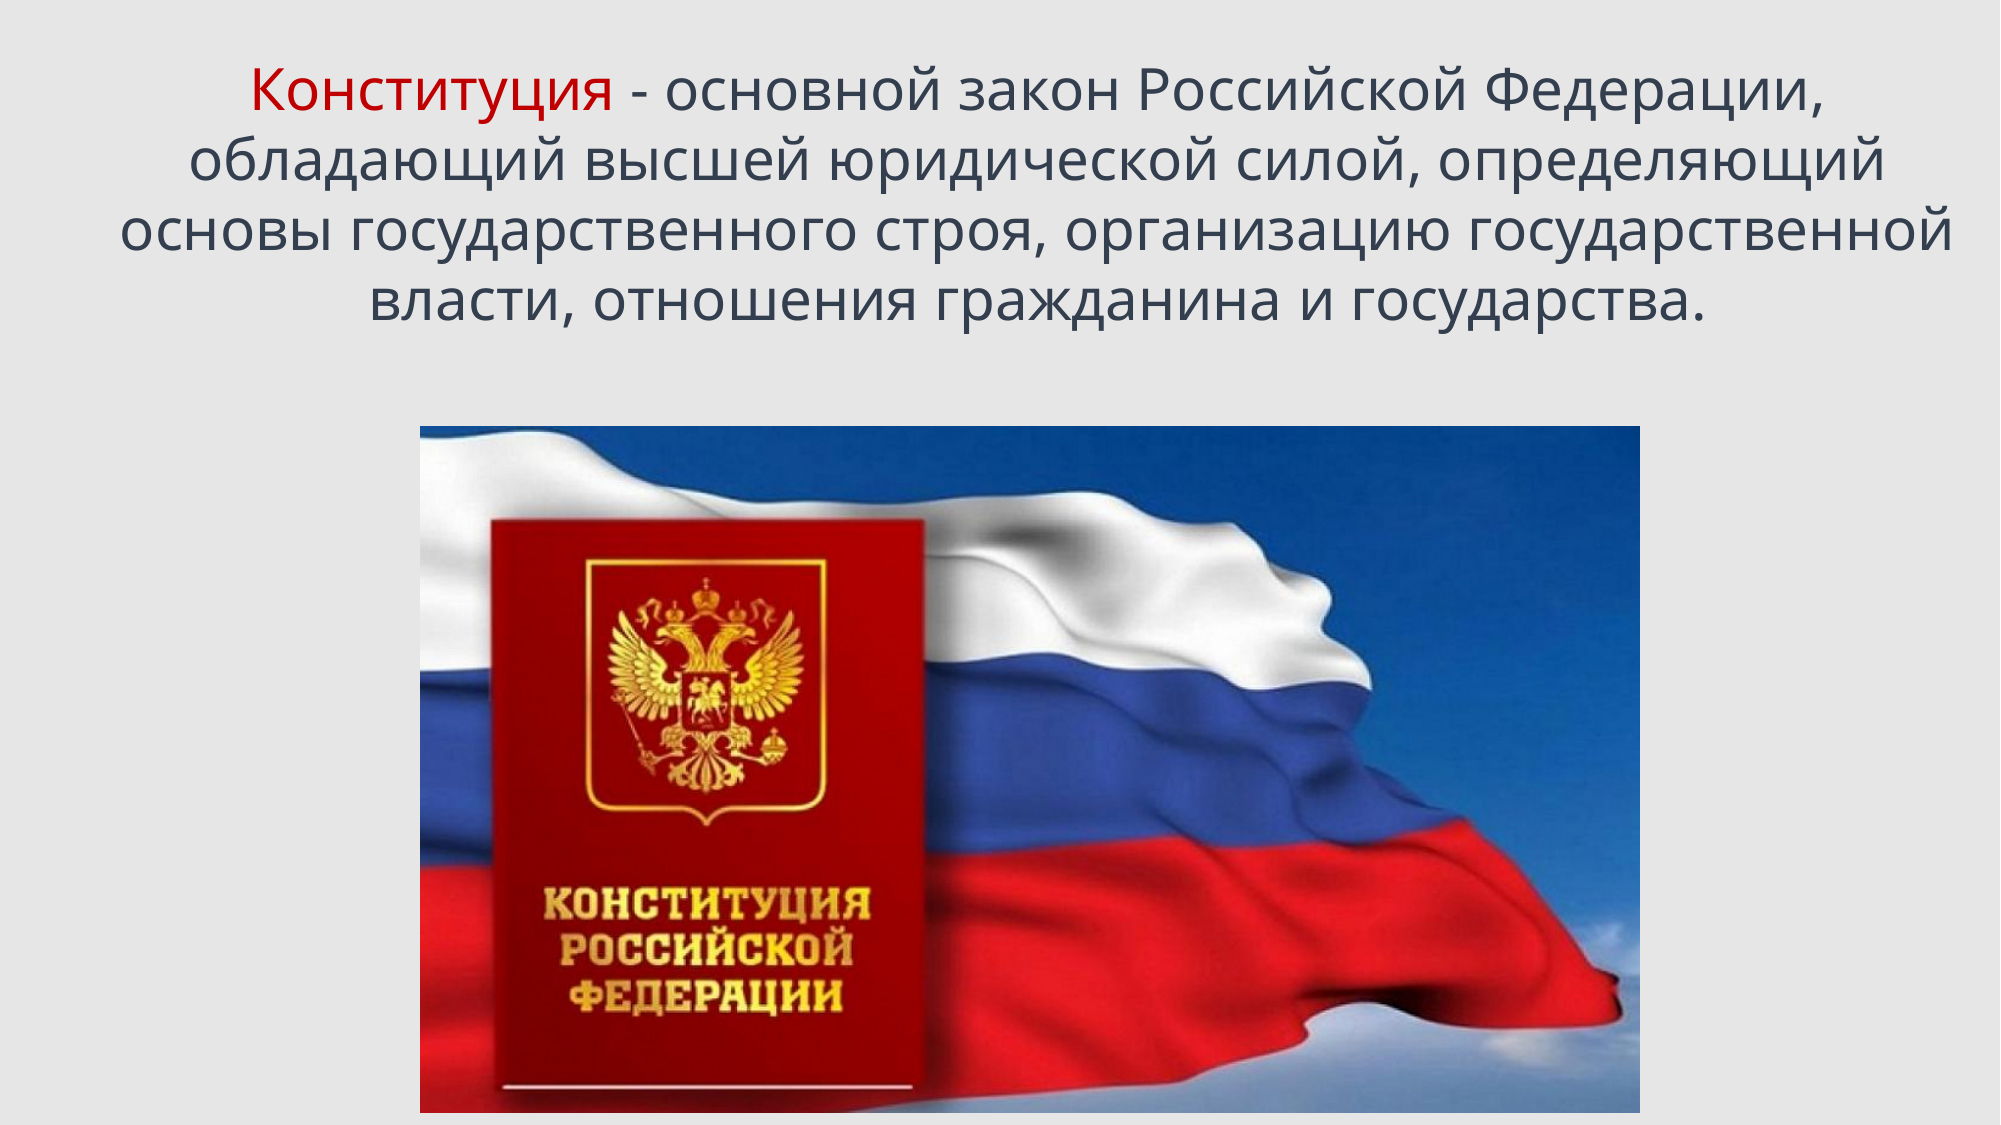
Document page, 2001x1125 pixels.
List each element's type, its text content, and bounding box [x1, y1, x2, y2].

text_box Конституция - основной закон Российской Федерации, обладающий высшей юридической силой, определяющий основы государственного строя, организацию государственной власти, отношения гражданина и государства. [75, 45, 2000, 340]
picture [420, 426, 1640, 1113]
